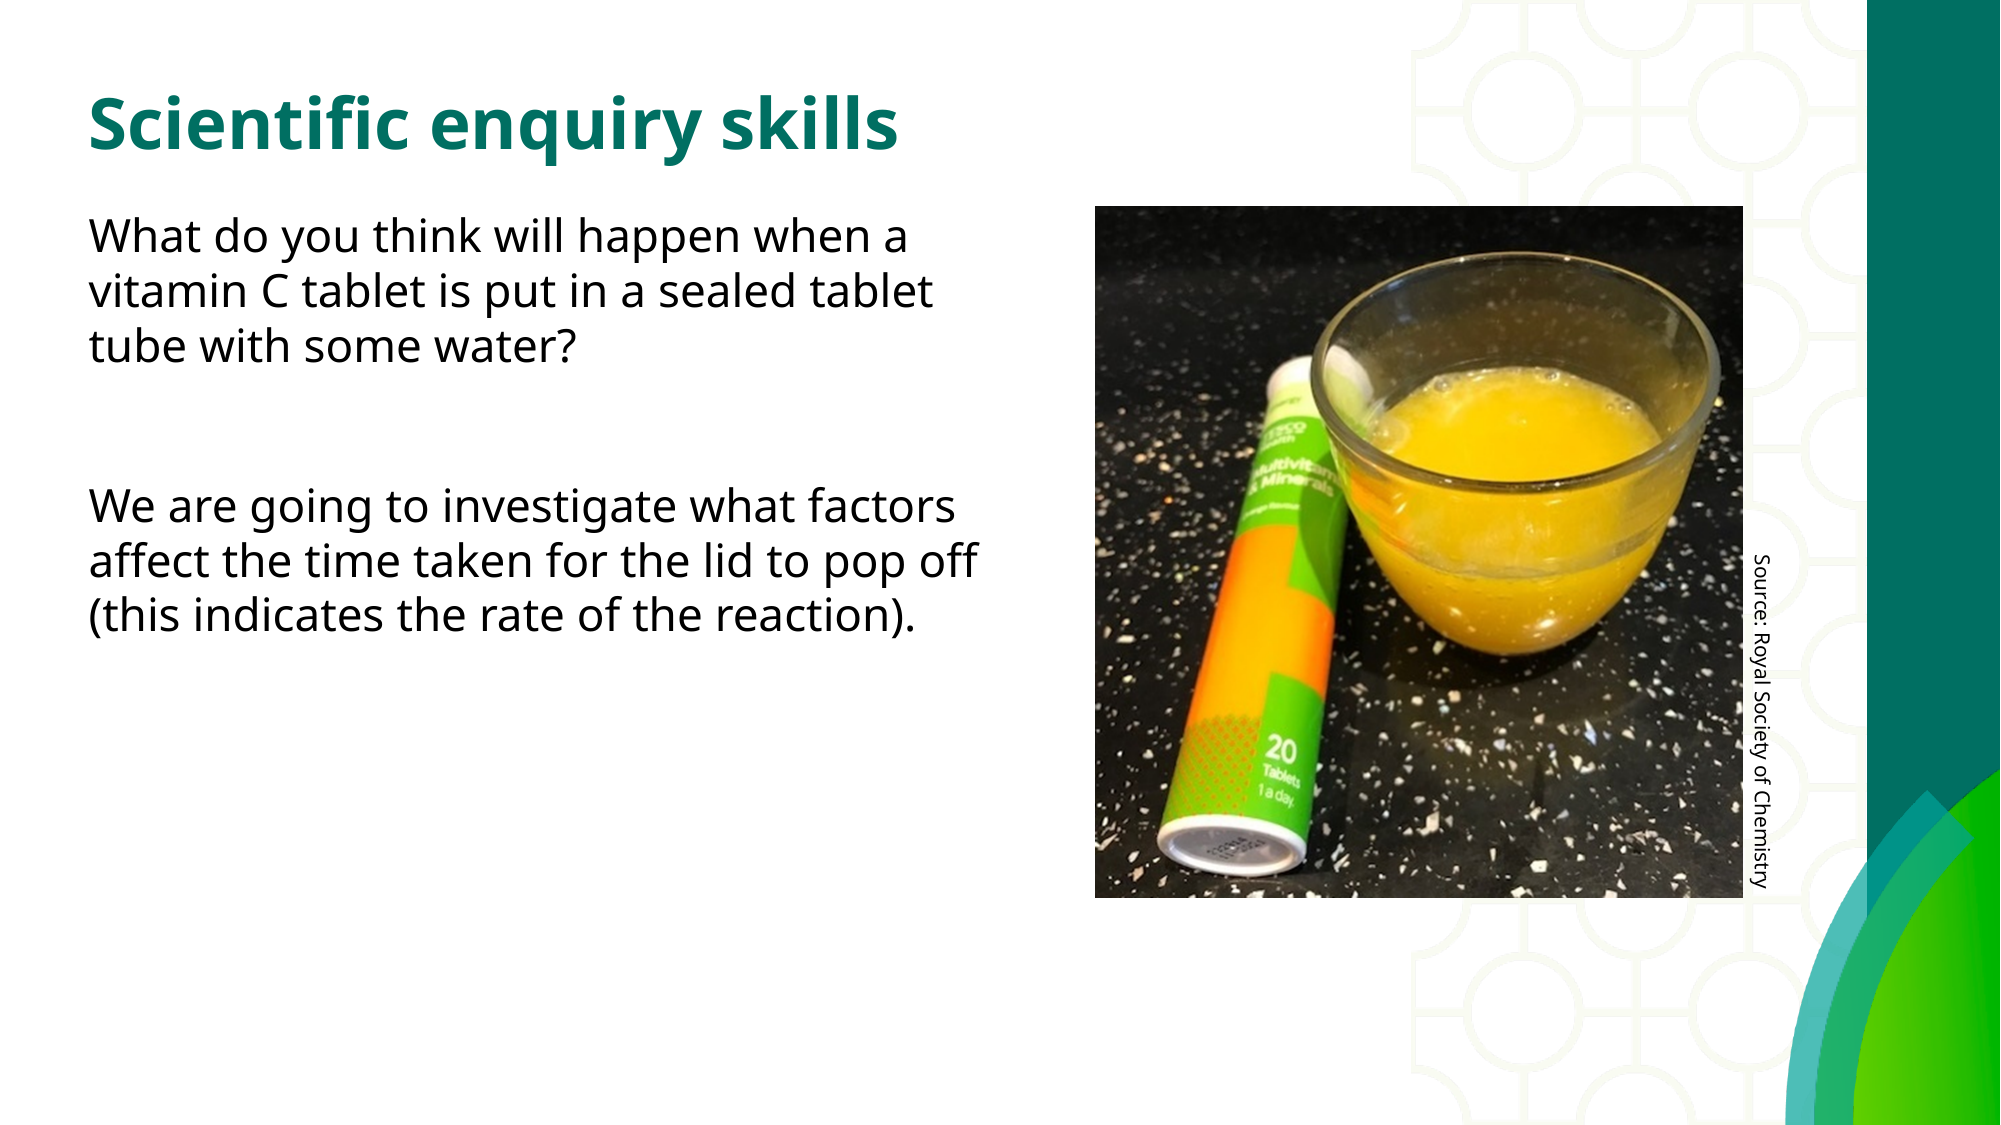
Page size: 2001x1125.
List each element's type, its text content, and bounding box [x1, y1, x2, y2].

list What do you think will happen when a vitamin C tablet is put in a sealed tablet tube with some water? We are going to investigate what factors affect the time taken for the lid to pop off (this indicates the rate of the reaction). [88, 206, 1019, 1034]
text_box Source: Royal Society of Chemistry [1743, 540, 1784, 905]
picture [1095, 0, 2001, 1125]
title Scientific enquiry skills [88, 88, 1743, 161]
